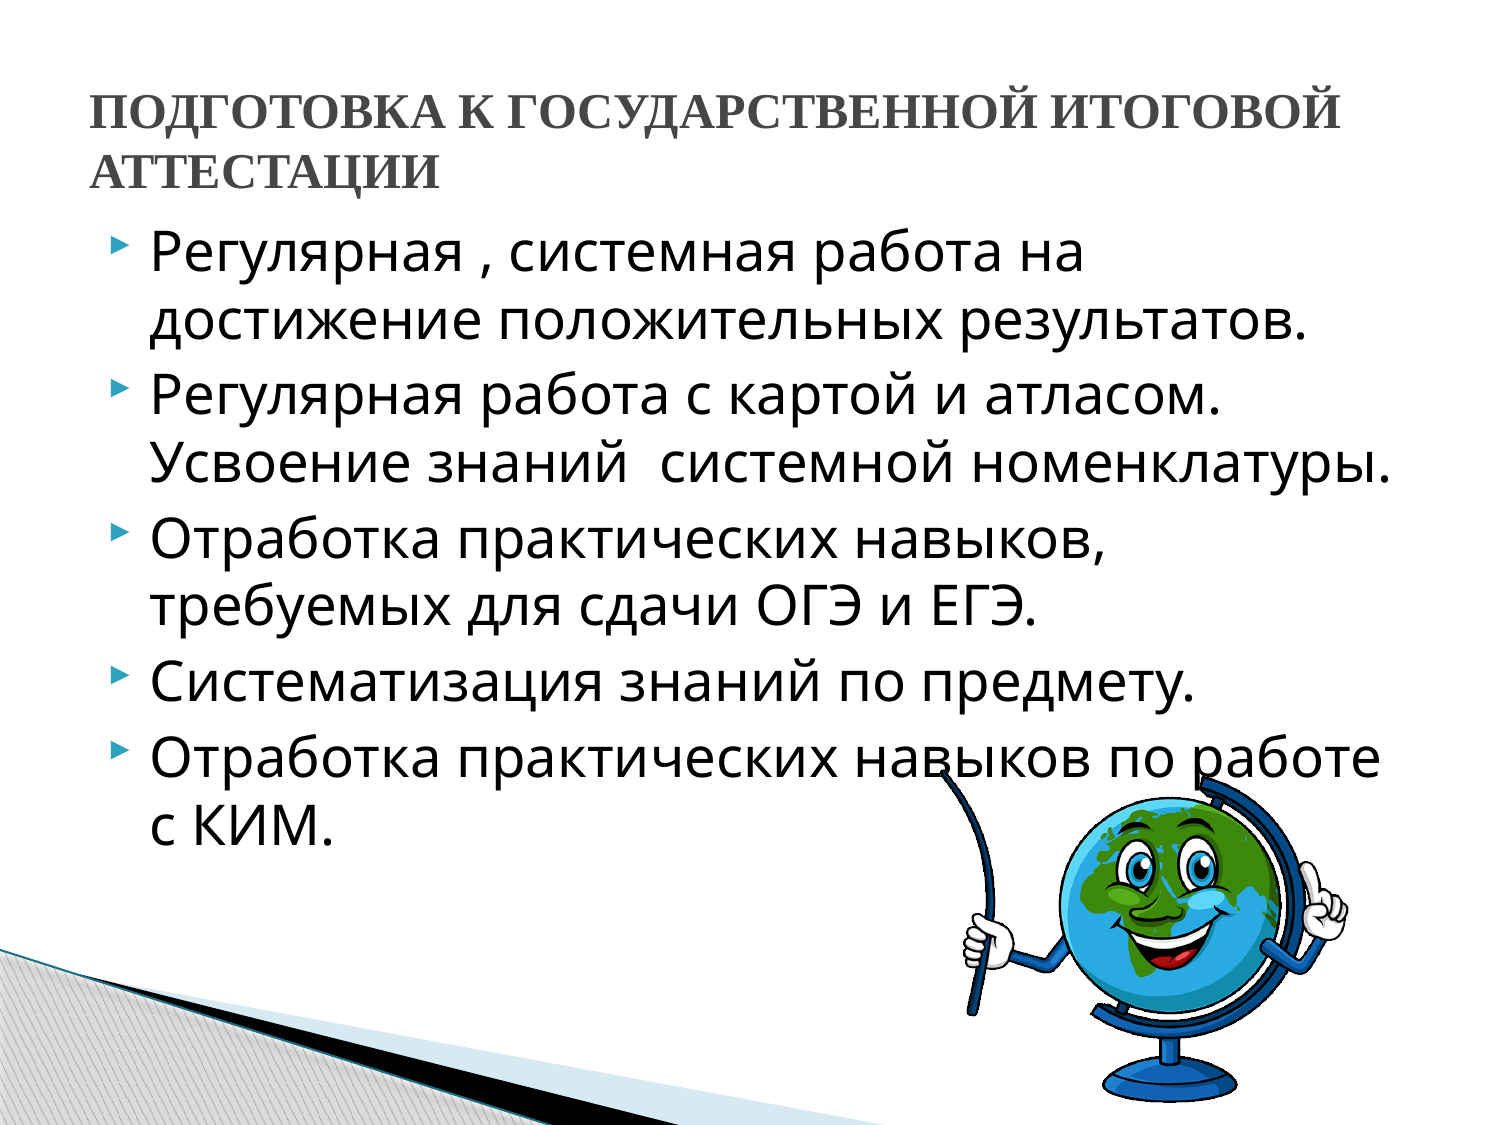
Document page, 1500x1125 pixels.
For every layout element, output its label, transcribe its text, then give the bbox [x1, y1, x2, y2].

title ПОДГОТОВКА К ГОСУДАРСТВЕННОЙ ИТОГОВОЙ АТТЕСТАЦИИ [75, 45, 1425, 233]
picture [926, 727, 1376, 1110]
list Регулярная , системная работа на достижение положительных результатов. Регулярная работа с картой и атласом. Усвоение знаний системной номенклатуры. Отработка практических навыков, требуемых для сдачи ОГЭ и ЕГЭ. Систематизация знаний по предмету. Отработка практических навыков по работе с КИМ. [75, 233, 1425, 1059]
